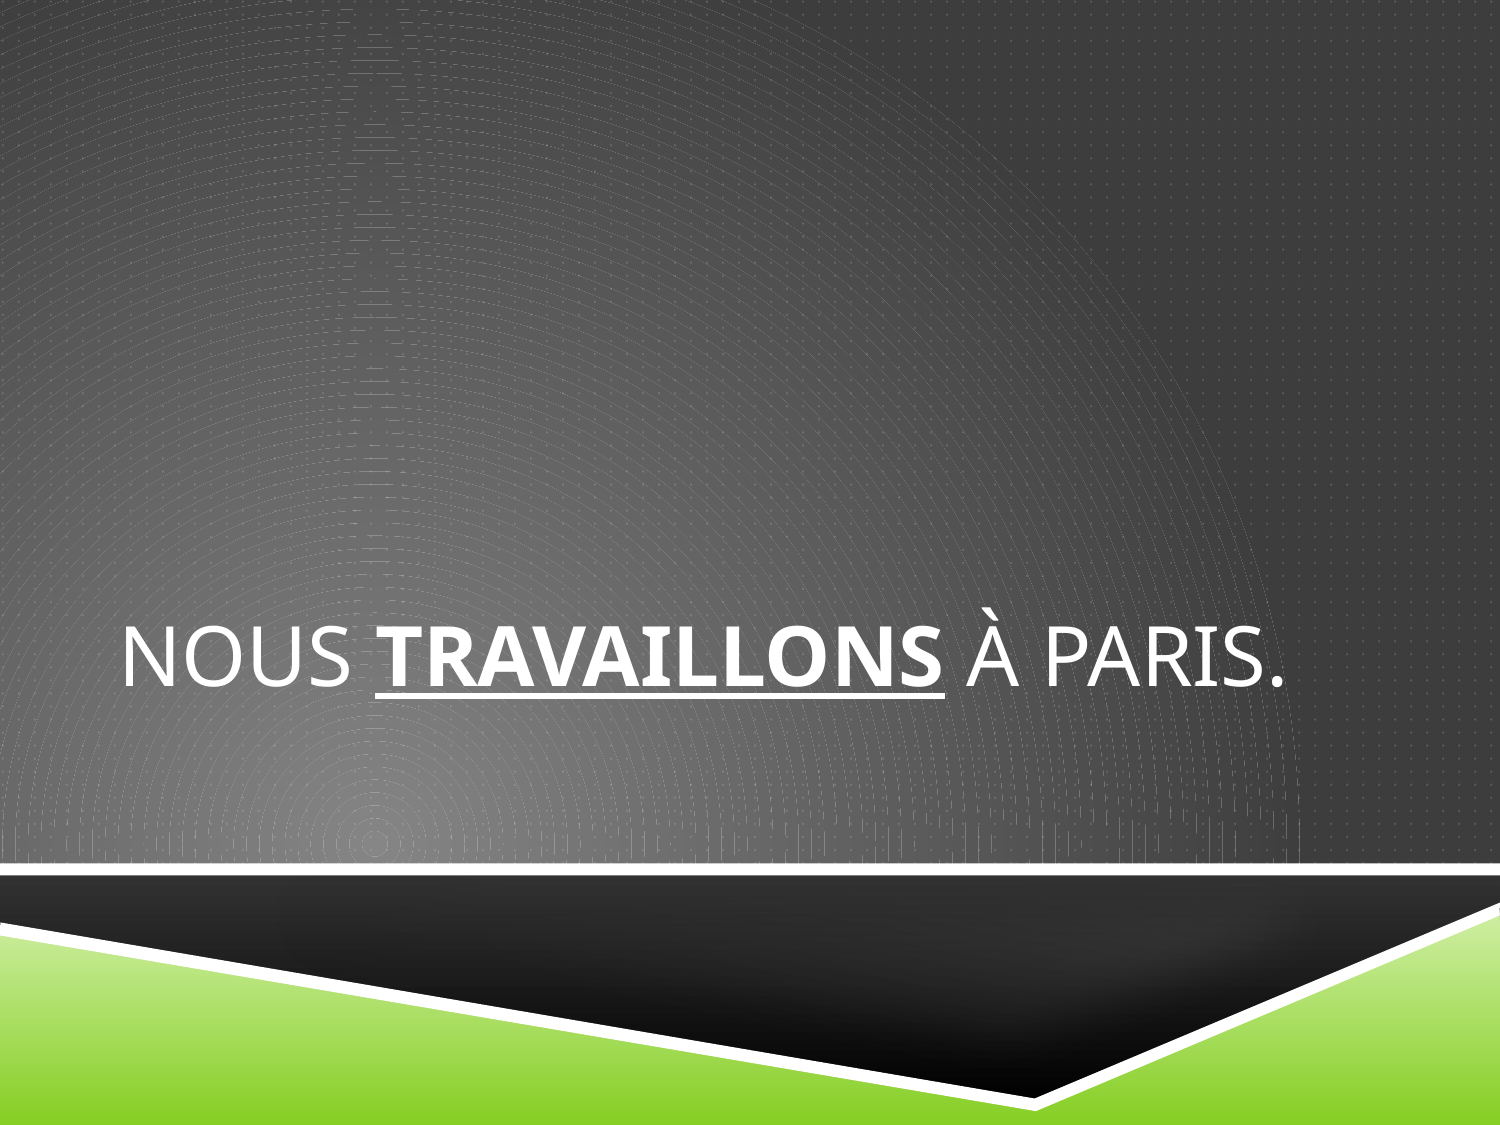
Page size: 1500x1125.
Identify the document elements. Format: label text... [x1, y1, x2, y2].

title Nous travaillons à Paris. [118, 596, 1394, 820]
